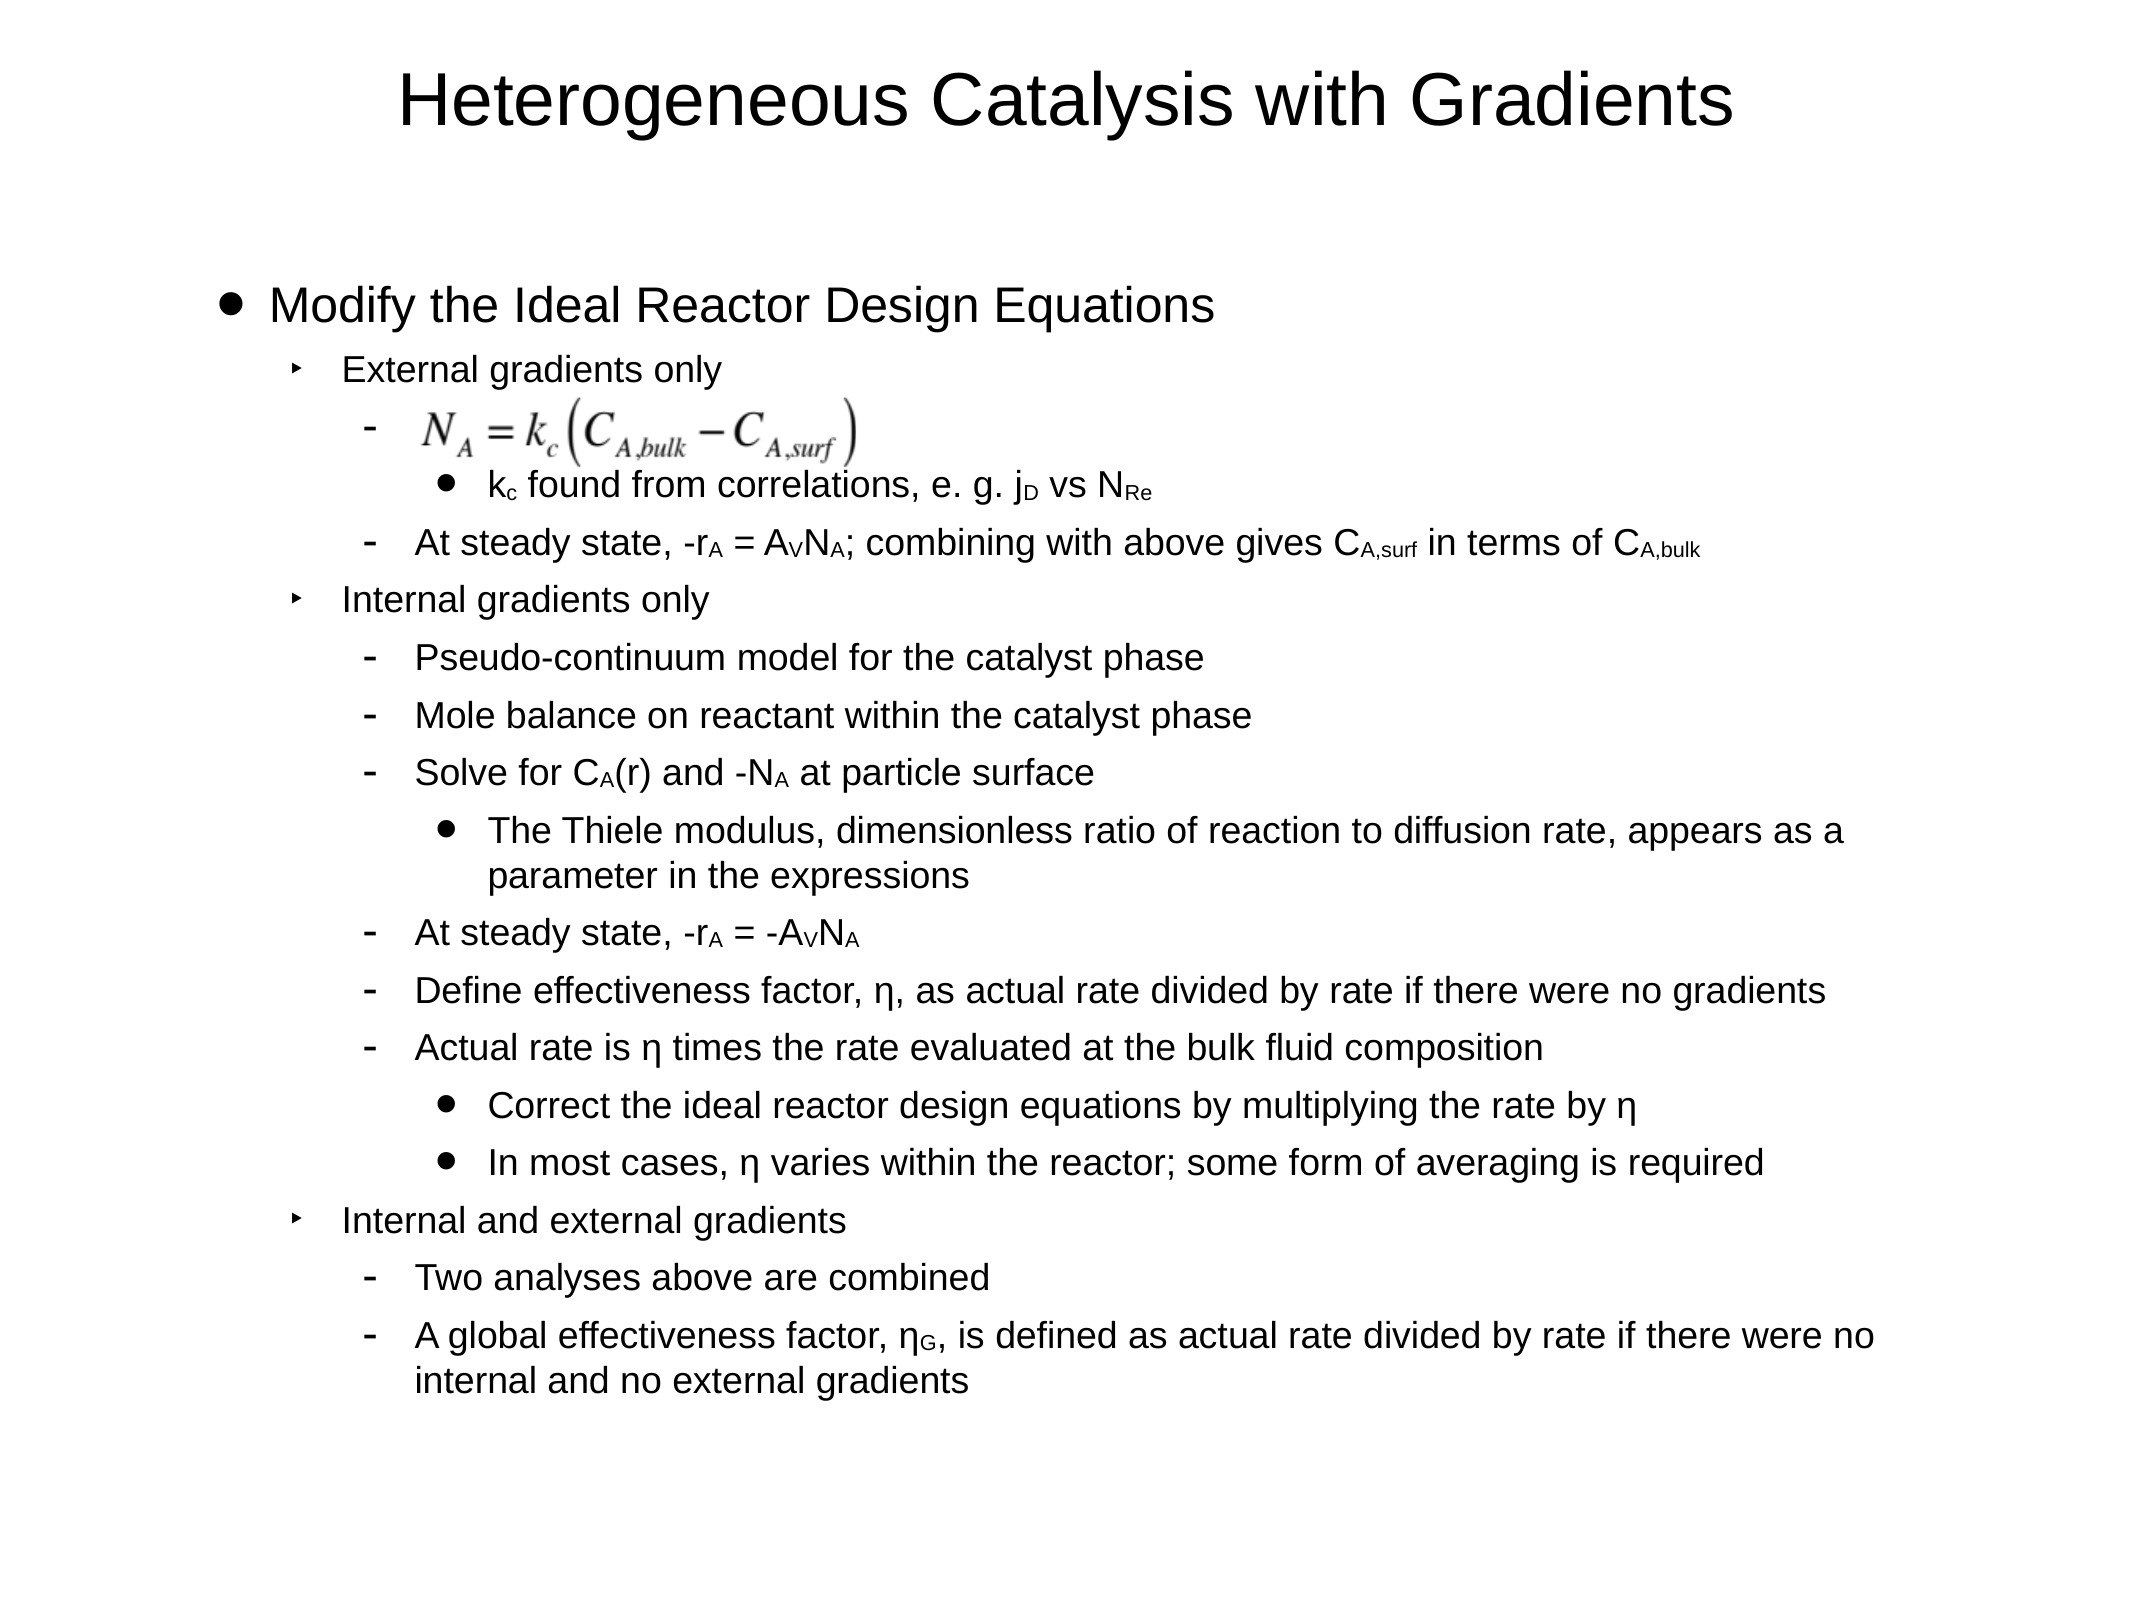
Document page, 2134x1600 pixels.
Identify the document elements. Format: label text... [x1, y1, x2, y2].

list Modify the Ideal Reactor Design Equations External gradients only kc found from correlations, e. g. jD vs NRe At steady state, -rA = AVNA; combining with above gives CA,surf in terms of CA,bulk Internal gradients only Pseudo-continuum model for the catalyst phase Mole balance on reactant within the catalyst phase Solve for CA(r) and -NA at particle surface The Thiele modulus, dimensionless ratio of reaction to diffusion rate, appears as a parameter in the expressions At steady state, -rA = -AVNA Define effectiveness factor, η, as actual rate divided by rate if there were no gradients Actual rate is η times the rate evaluated at the bulk fluid composition Correct the ideal reactor design equations by multiplying the rate by η In most cases, η varies within the reactor; some form of averaging is required Internal and external gradients Two analyses above are combined A global effectiveness factor, ηG, is defined as actual rate divided by rate if there were no internal and no external gradients [208, 264, 1925, 1463]
title Heterogeneous Catalysis with Gradients [208, 41, 1925, 250]
picture [418, 393, 857, 469]
